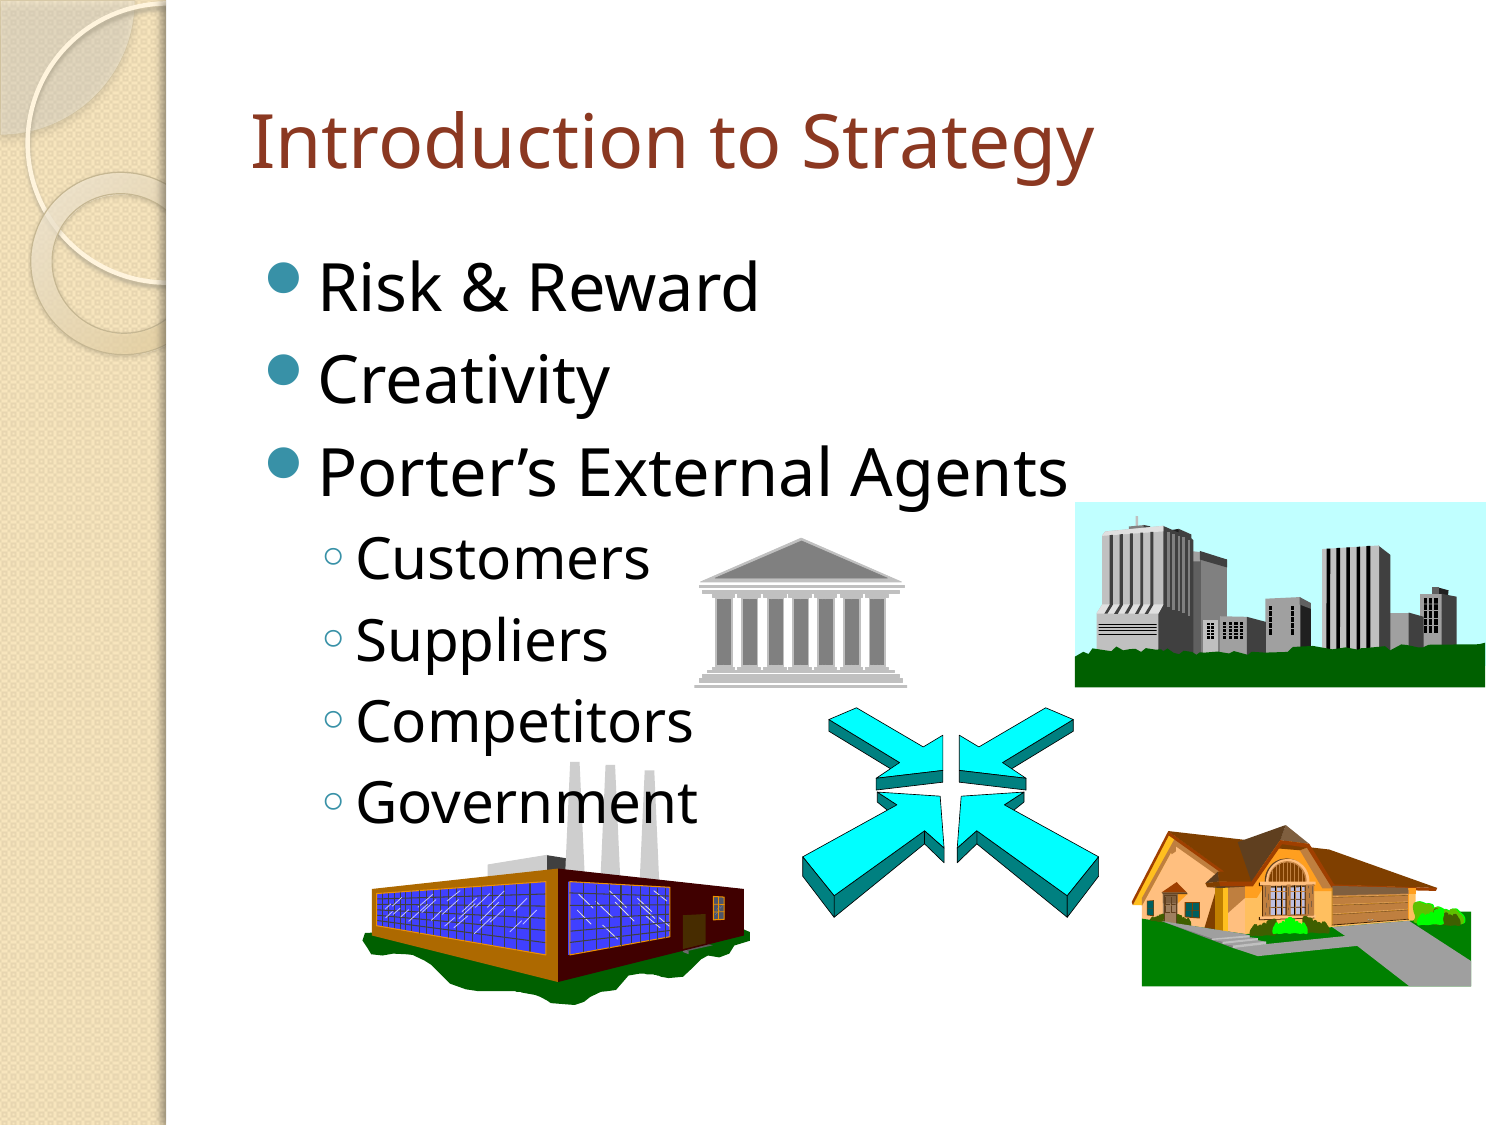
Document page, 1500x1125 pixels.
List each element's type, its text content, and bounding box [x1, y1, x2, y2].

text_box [693, 537, 908, 688]
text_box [1074, 501, 1487, 688]
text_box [1131, 824, 1472, 987]
list Risk & Reward Creativity Porter’s External Agents Customers Suppliers Competitors Government [235, 237, 1466, 1025]
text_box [362, 761, 751, 1005]
title Introduction to Strategy [235, 45, 1466, 233]
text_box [801, 706, 1101, 919]
